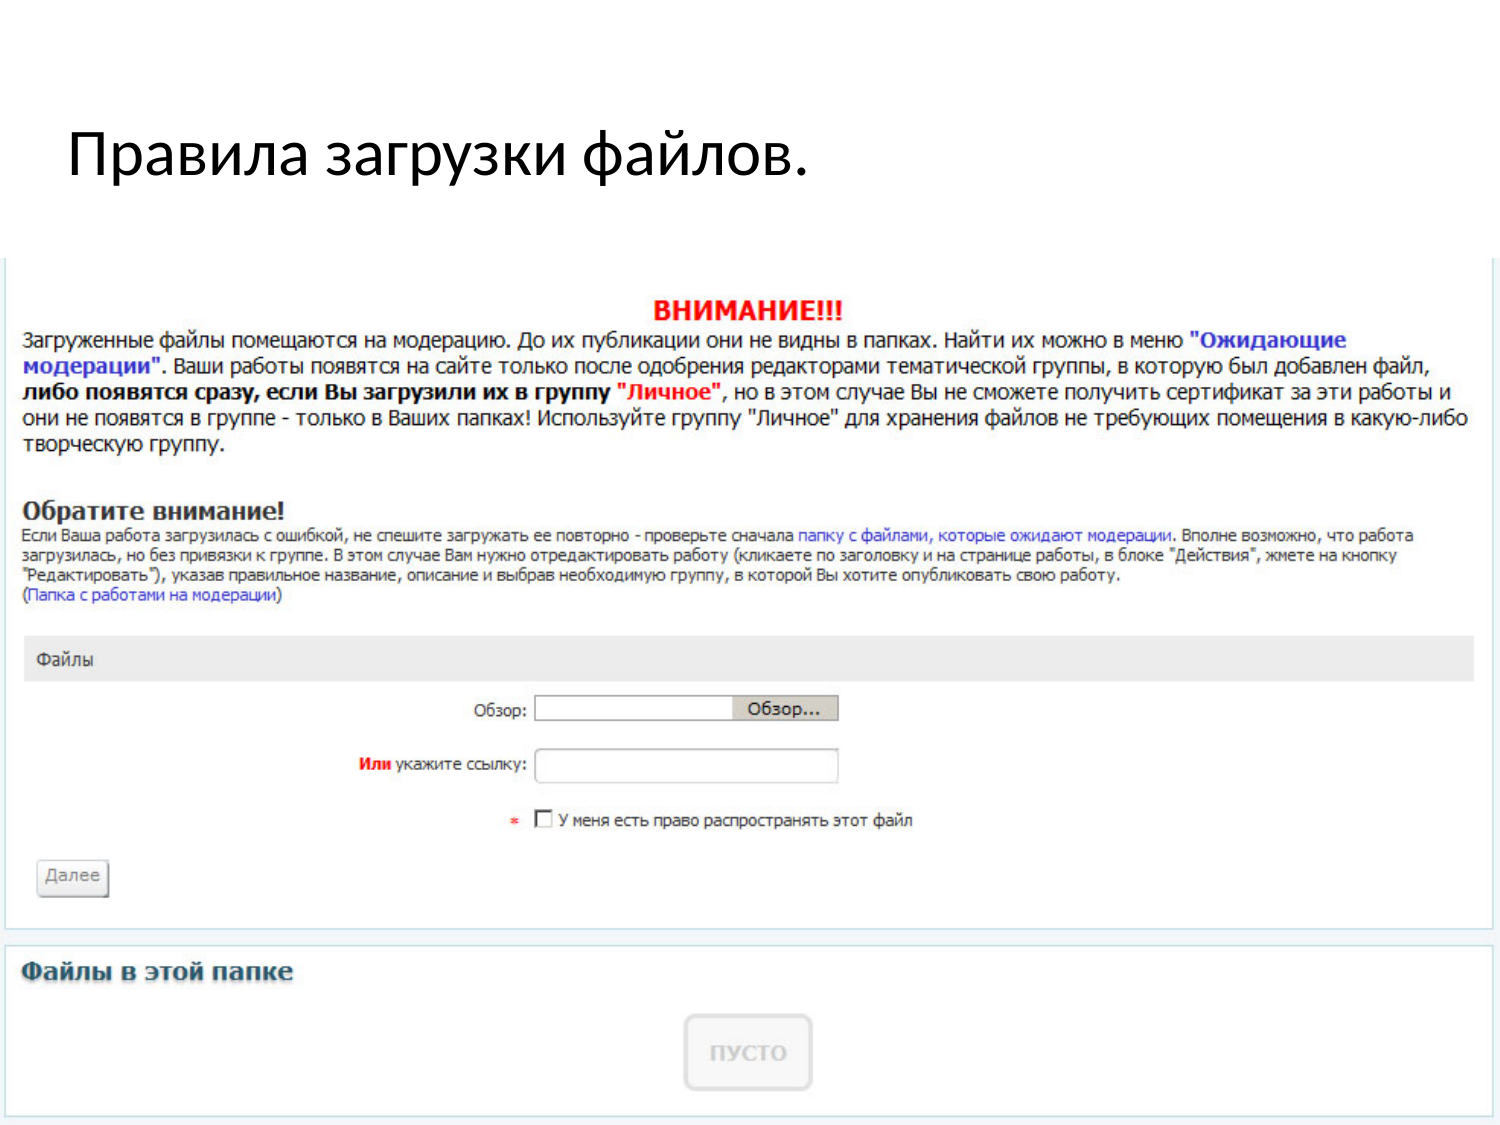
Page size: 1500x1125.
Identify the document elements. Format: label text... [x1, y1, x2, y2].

text_box Правила загрузки файлов. [53, 101, 1400, 197]
picture [0, 258, 1500, 1125]
